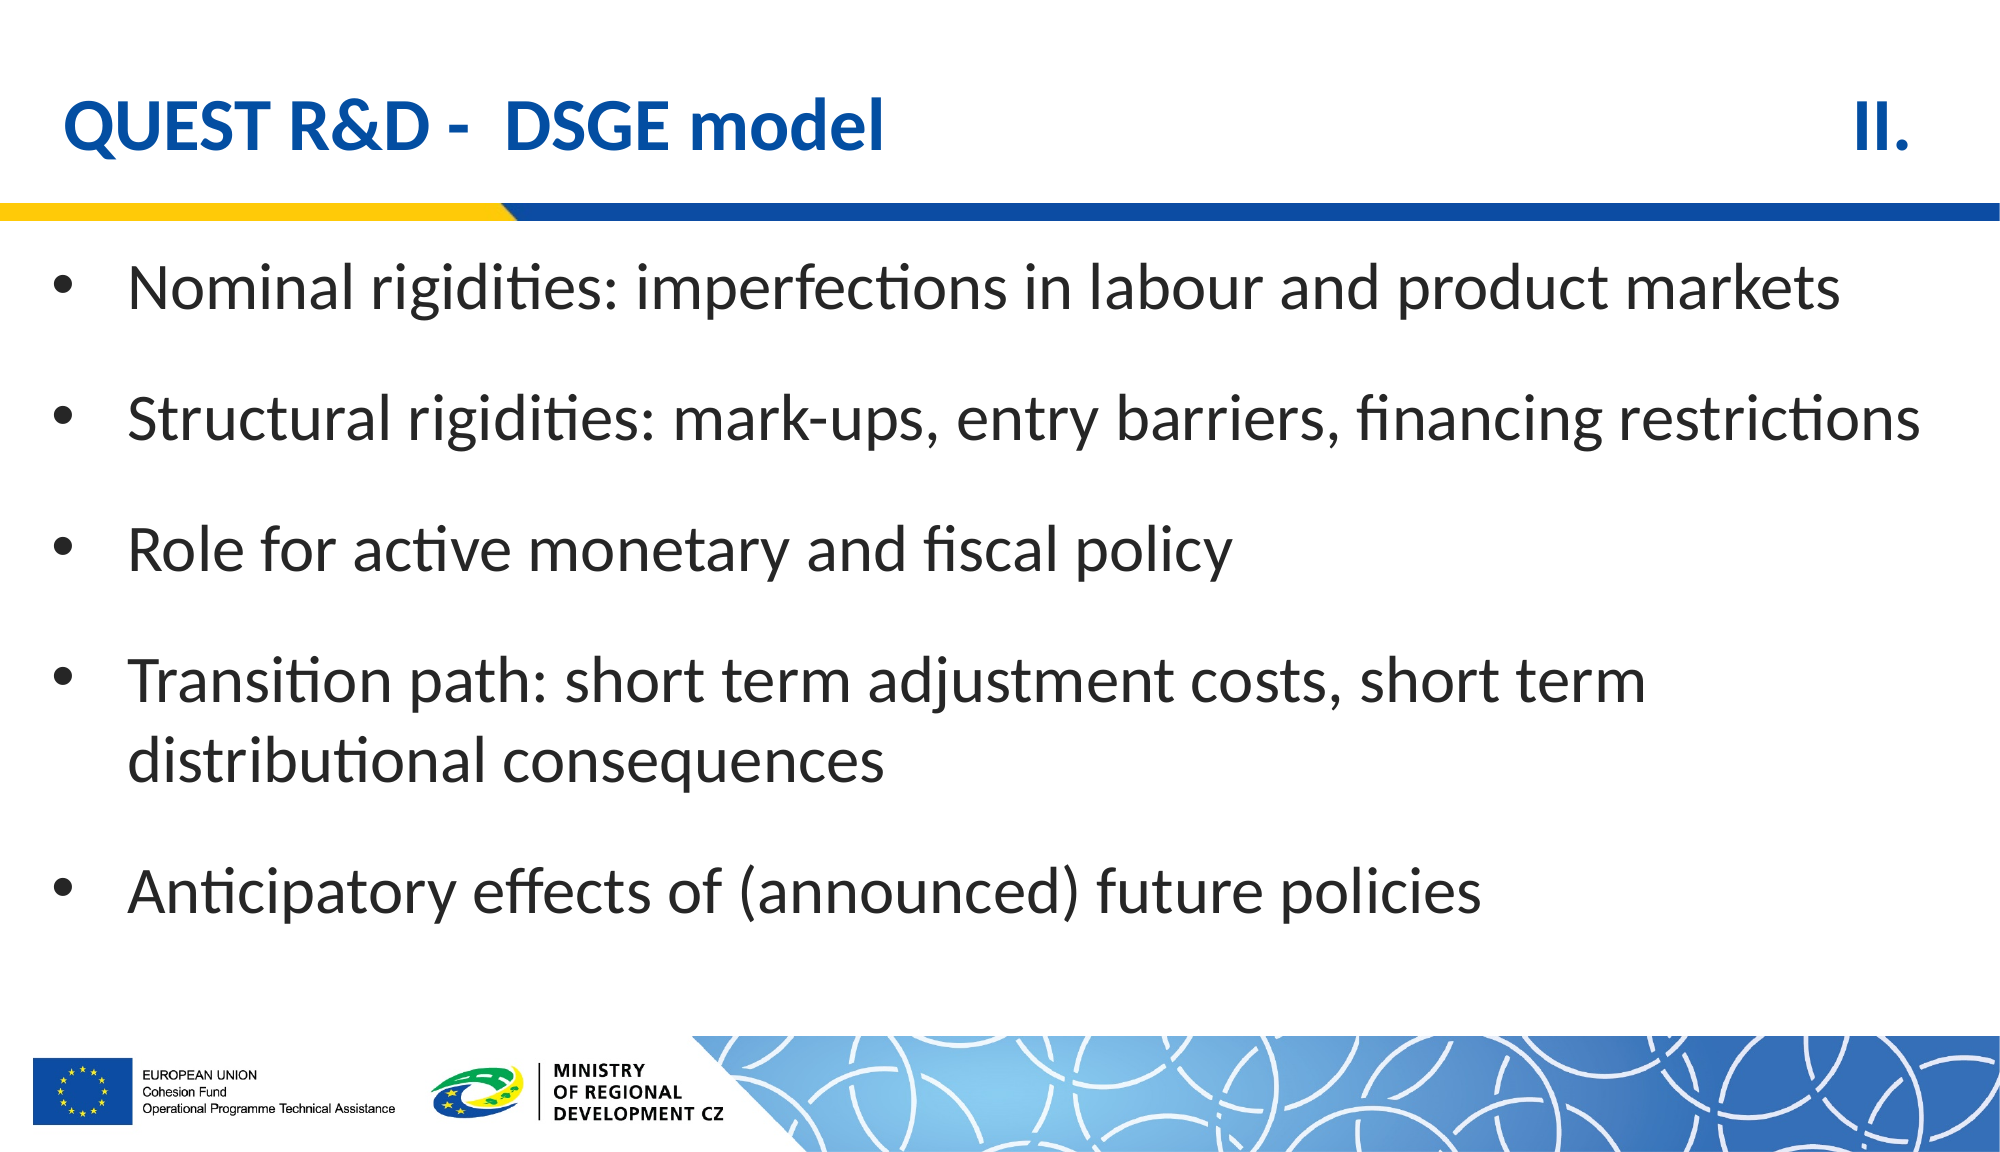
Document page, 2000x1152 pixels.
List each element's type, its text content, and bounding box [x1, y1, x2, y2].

text_box QUEST R&D - DSGE model II. [25, 44, 1957, 197]
picture [0, 1036, 2000, 1152]
picture [0, 203, 2000, 221]
list Nominal rigidities: imperfections in labour and product markets Structural rigidities: mark-ups, entry barriers, financing restrictions Role for active monetary and fiscal policy Transition path: short term adjustment costs, short term distributional consequences Anticipatory effects of (announced) future policies [31, 233, 1957, 765]
